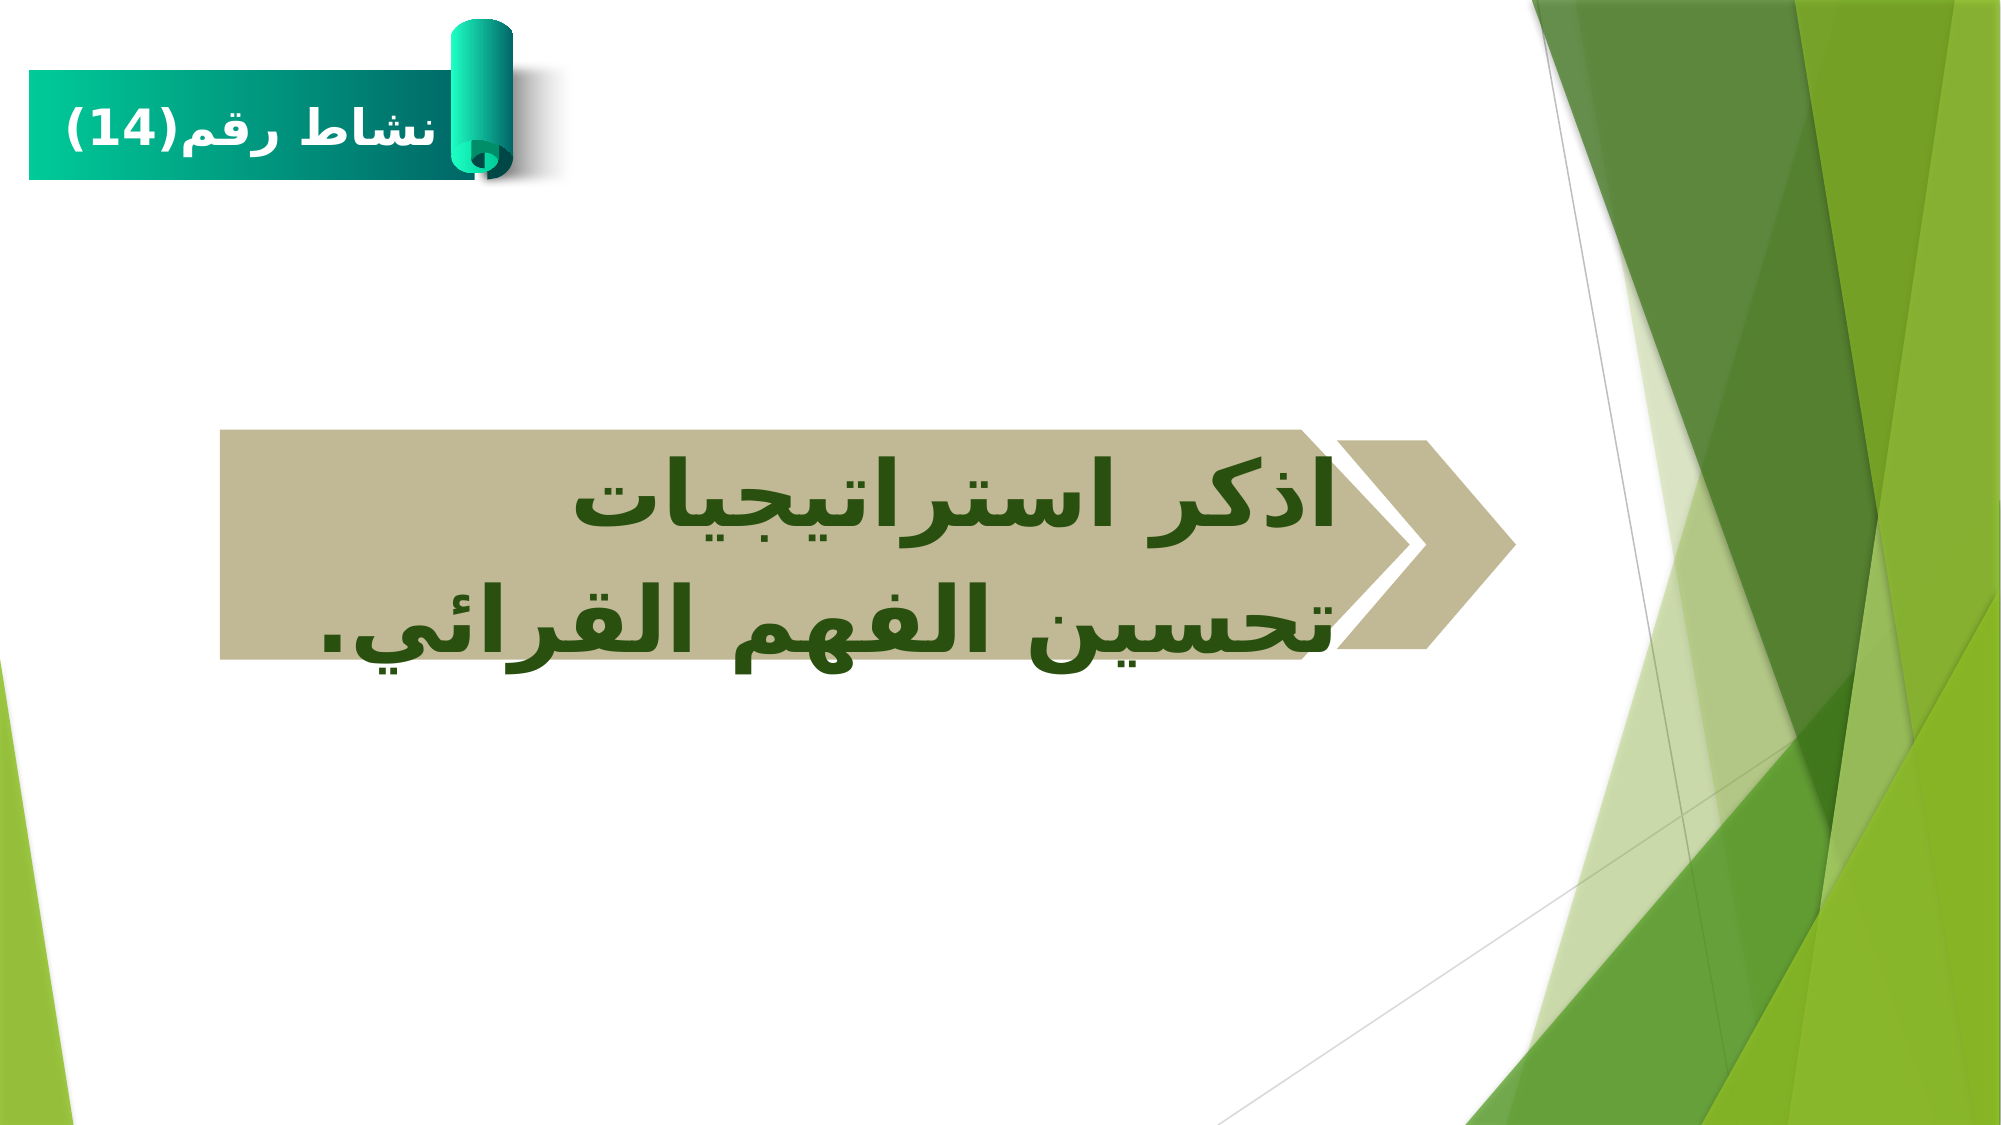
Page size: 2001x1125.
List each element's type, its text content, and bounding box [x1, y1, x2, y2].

text_box اذكر استراتيجيات تحسين الفهم القرائي. [218, 428, 1411, 662]
text_box [1335, 438, 1518, 651]
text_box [28, 18, 579, 190]
